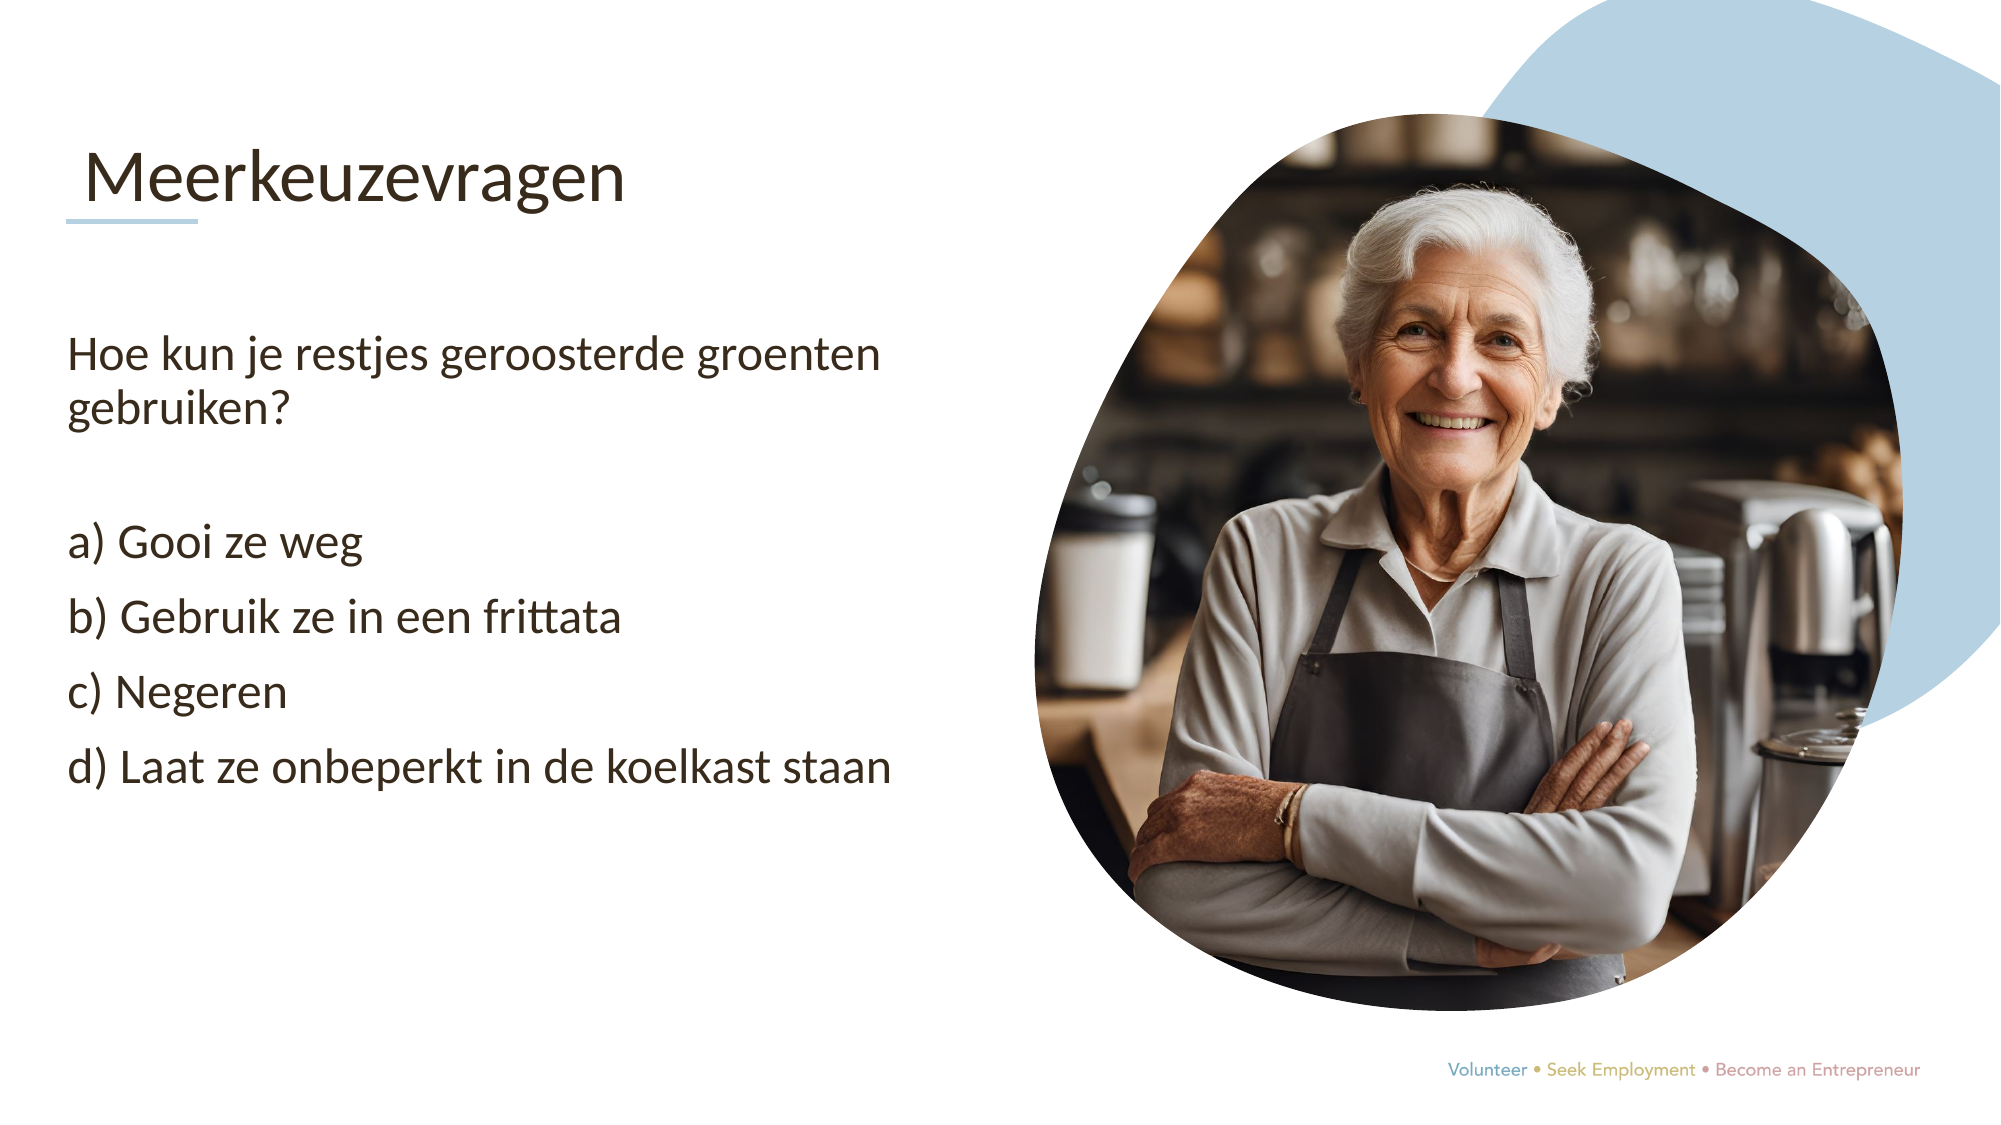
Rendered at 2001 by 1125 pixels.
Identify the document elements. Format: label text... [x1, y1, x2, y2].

picture [1418, 1046, 1971, 1103]
text_box Hoe kun je restjes geroosterde groenten gebruiken? a) Gooi ze weg b) Gebruik ze in een frittata c) Negeren d) Laat ze onbeperkt in de koelkast staan [52, 319, 1019, 984]
text_box Meerkeuzevragen [68, 129, 903, 356]
picture [1034, 113, 1903, 1011]
